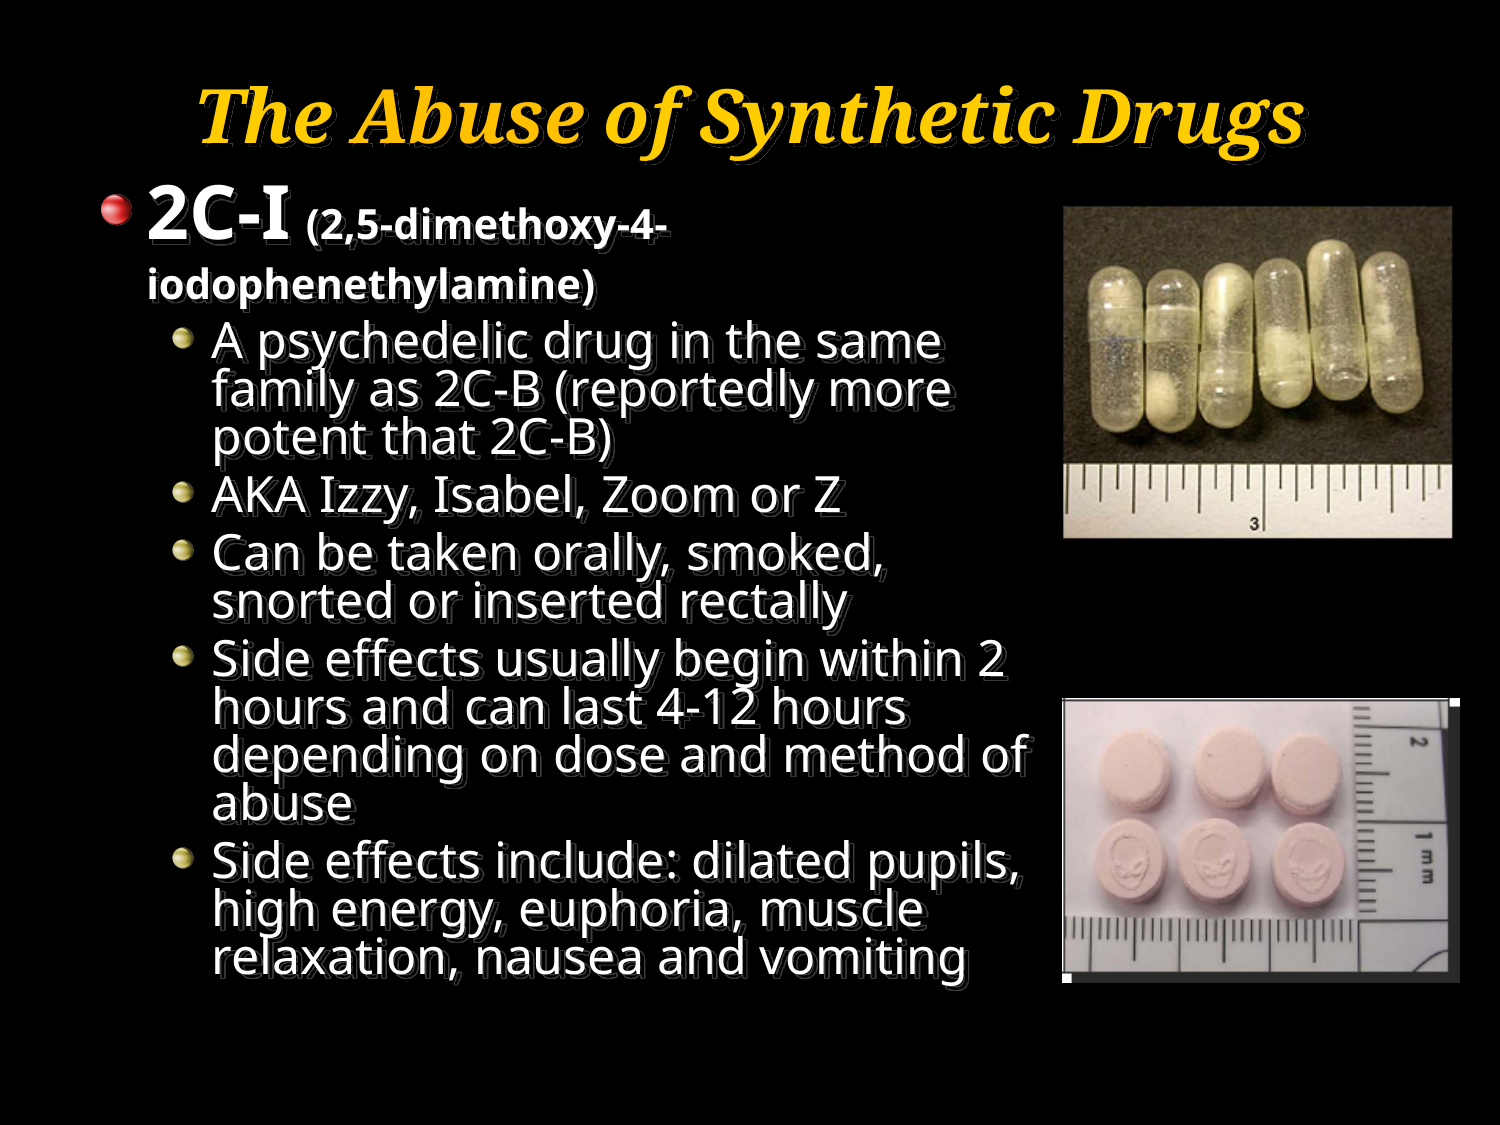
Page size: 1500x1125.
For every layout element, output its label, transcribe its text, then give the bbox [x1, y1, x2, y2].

picture [165, 320, 201, 356]
picture [165, 474, 201, 510]
picture [165, 638, 201, 674]
list 2C-I (2,5-dimethoxy-4-iodophenethylamine) A psychedelic drug in the same family as 2C-B (reportedly more potent that 2C-B) AKA Izzy, Isabel, Zoom or Z Can be taken orally, smoked, snorted or inserted rectally Side effects usually begin within 2 hours and can last 4-12 hours depending on dose and method of abuse Side effects include: dilated pupils, high energy, euphoria, muscle relaxation, nausea and vomiting [74, 174, 1063, 1076]
picture [165, 532, 201, 568]
picture [1062, 698, 1460, 984]
title The Abuse of Synthetic Drugs [0, 44, 1500, 182]
picture [1062, 205, 1454, 540]
picture [165, 840, 201, 876]
picture [90, 183, 143, 236]
